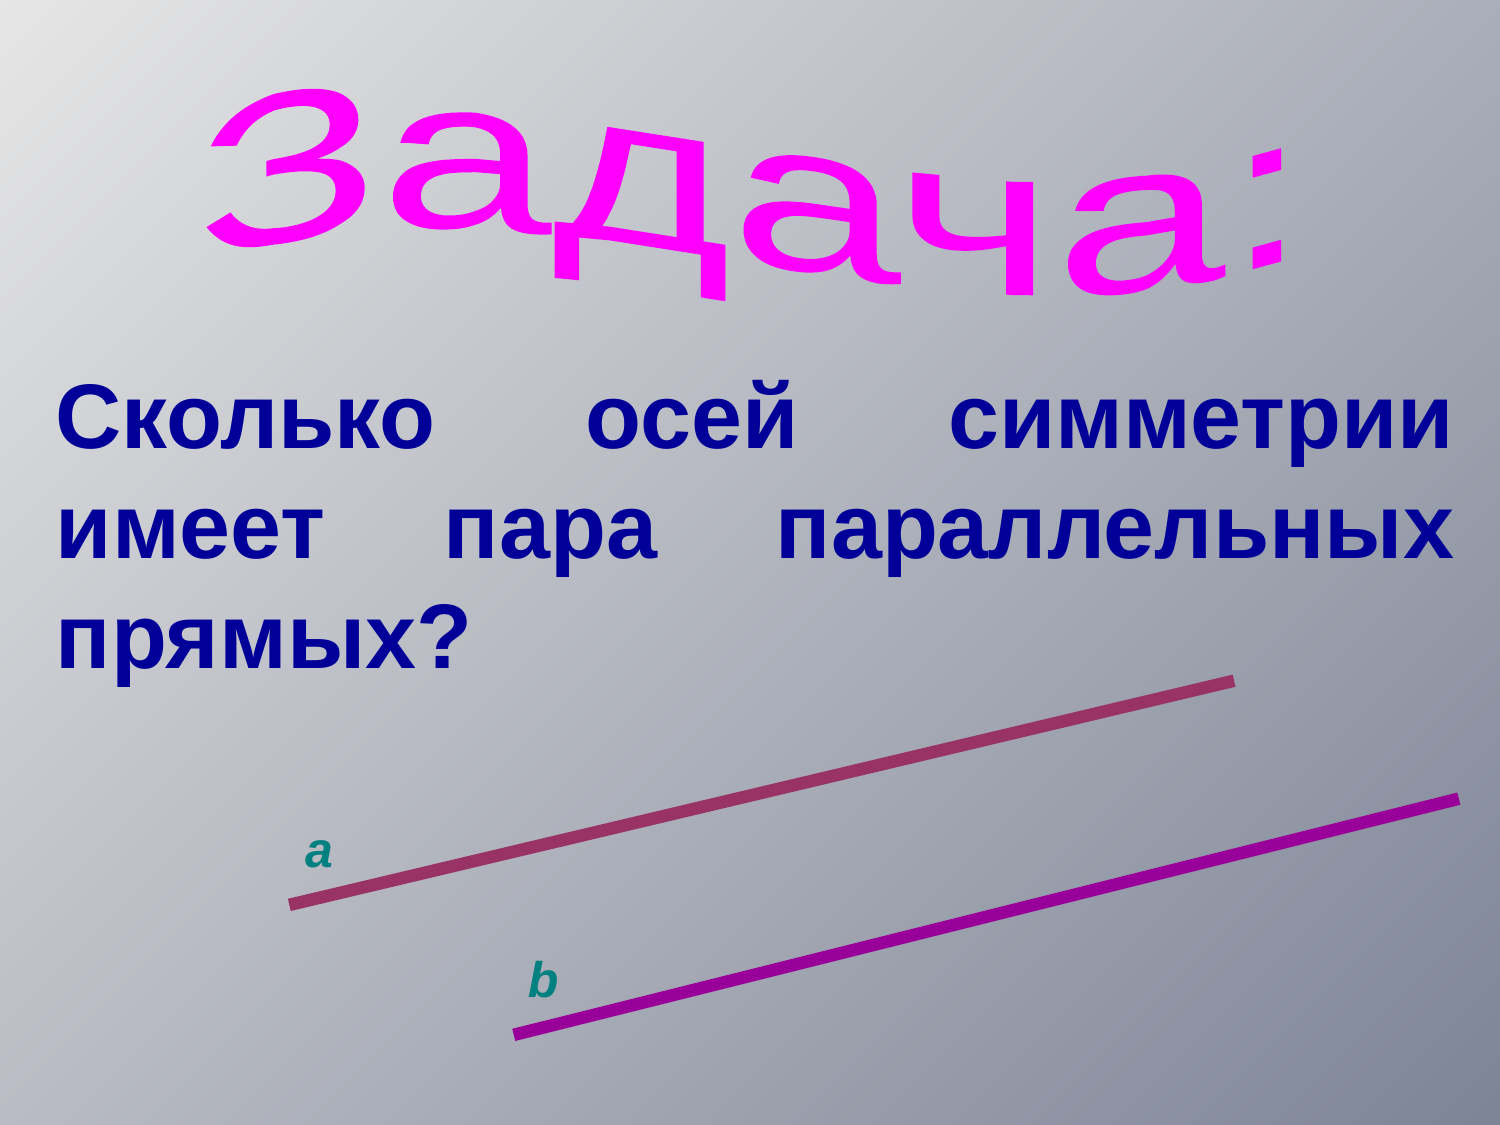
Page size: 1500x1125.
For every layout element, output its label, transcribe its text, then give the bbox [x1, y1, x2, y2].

text_box b [501, 940, 585, 1016]
text_box Сколько осей симметрии имеет пара параллельных прямых? [41, 349, 1471, 695]
text_box a [289, 810, 349, 886]
